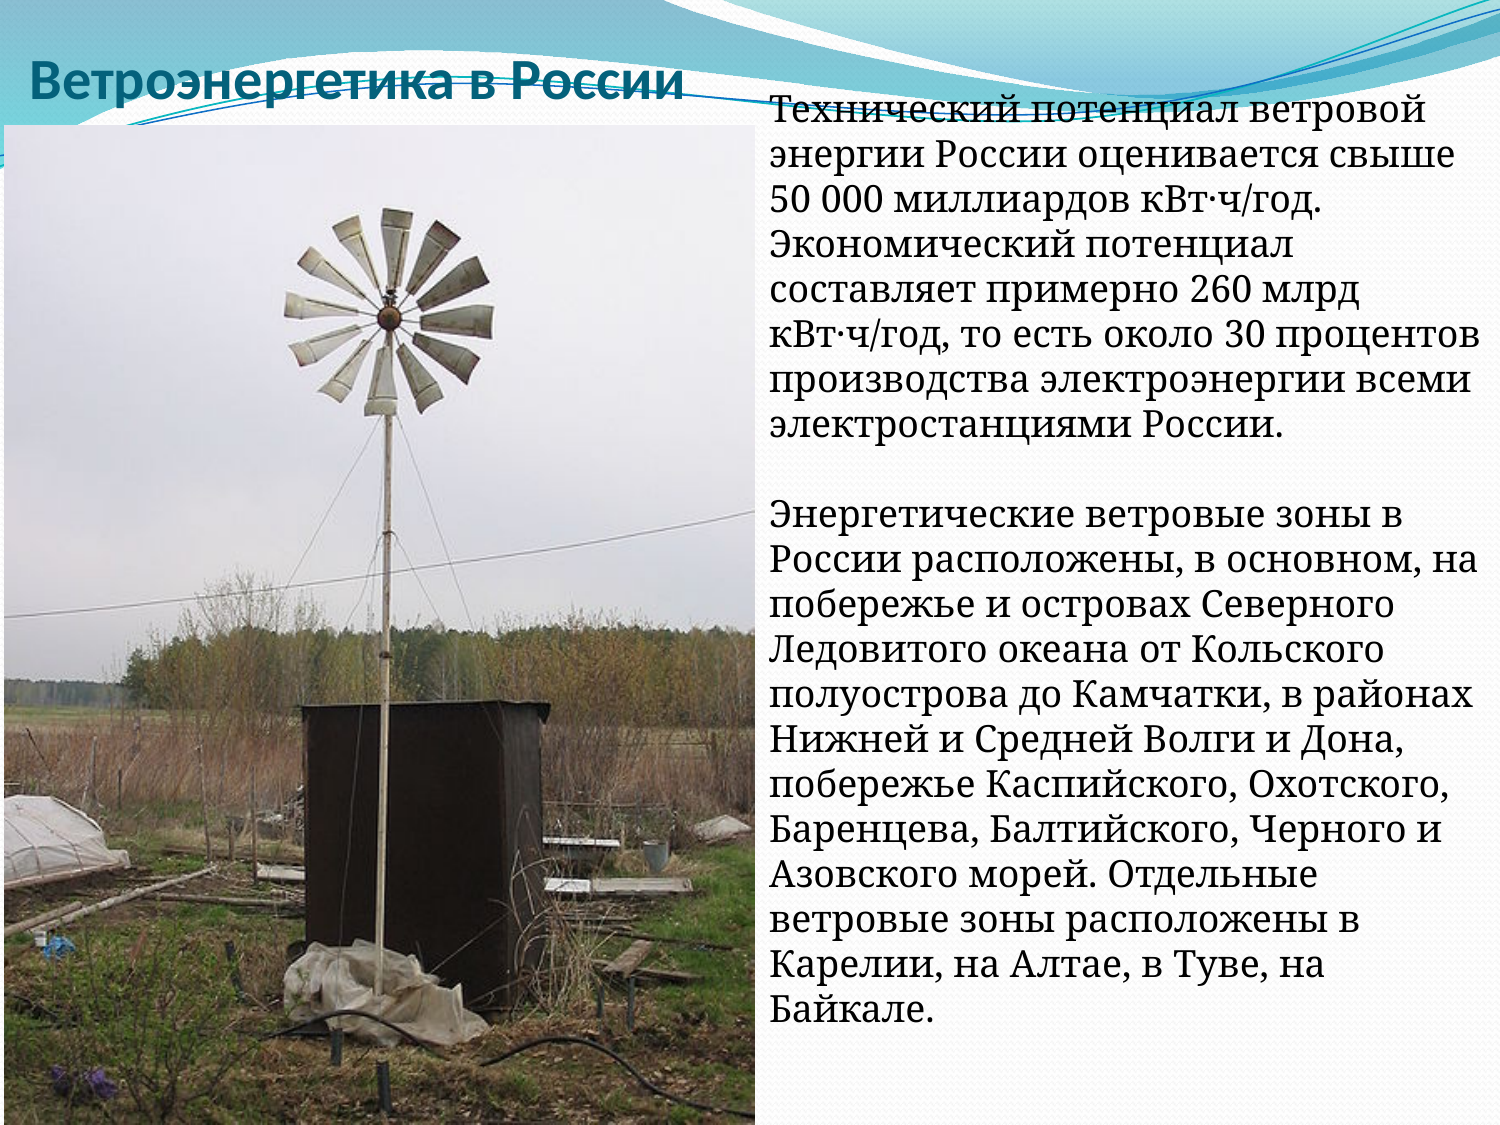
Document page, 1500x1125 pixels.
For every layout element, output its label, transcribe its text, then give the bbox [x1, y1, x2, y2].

text_box Технический потенциал ветровой энергии России оценивается свыше 50 000 миллиардов кВт·ч/год. Экономический потенциал составляет примерно 260 млрд кВт·ч/год, то есть около 30 процентов производства электроэнергии всеми электростанциями России. Энергетические ветровые зоны в России расположены, в основном, на побережье и островах Северного Ледовитого океана от Кольского полуострова до Камчатки, в районах Нижней и Средней Волги и Дона, побережье Каспийского, Охотского, Баренцева, Балтийского, Черного и Азовского морей. Отдельные ветровые зоны расположены в Карелии, на Алтае, в Туве, на Байкале. [754, 78, 1500, 1083]
title Ветроэнергетика в России [29, 30, 941, 112]
picture [3, 125, 755, 1125]
